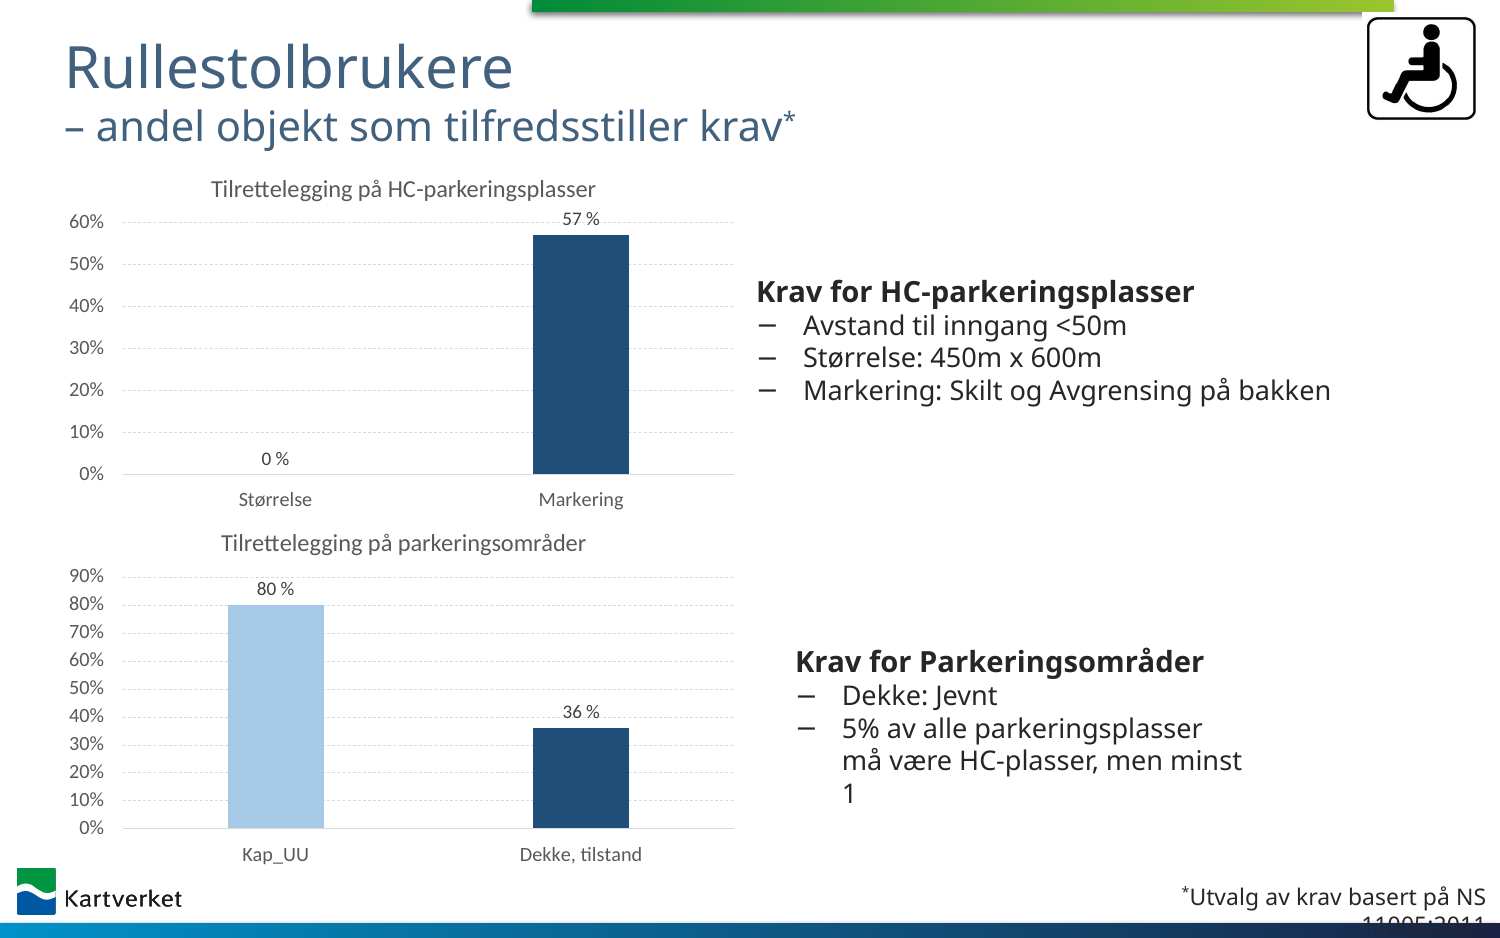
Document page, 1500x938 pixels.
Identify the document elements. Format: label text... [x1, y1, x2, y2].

picture [62, 166, 746, 519]
text_box Rullestolbrukere – andel objekt som tilfredsstiller krav* [49, 25, 1431, 158]
picture [62, 520, 746, 874]
text_box Krav for HC-parkeringsplasser Avstand til inngang <50m Størrelse: 450m x 600m Markering: Skilt og Avgrensing på bakken [750, 265, 1346, 413]
text_box *Utvalg av krav basert på NS 11005:2011 [1068, 873, 1500, 938]
text_box Krav for Parkeringsområder Dekke: Jevnt 5% av alle parkeringsplasser må være HC-plasser, men minst 1 [780, 636, 1261, 816]
picture [1362, 12, 1481, 126]
